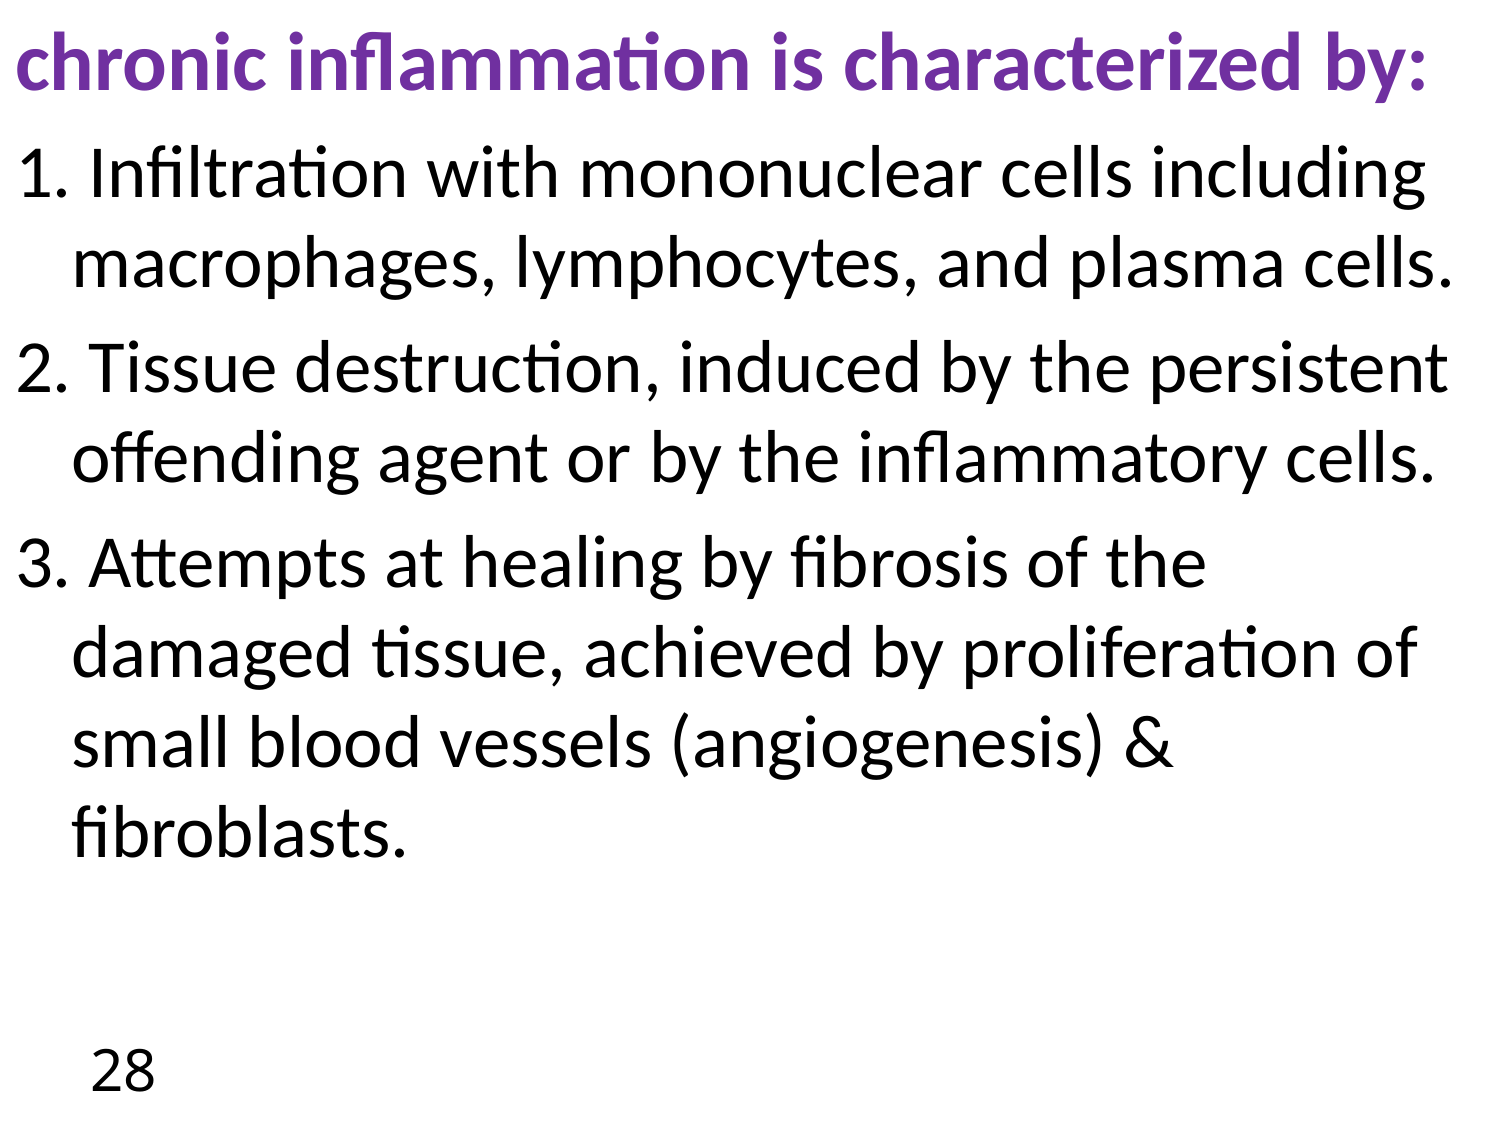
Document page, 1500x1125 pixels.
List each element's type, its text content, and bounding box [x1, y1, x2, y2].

list chronic inflammation is characterized by: 1. Infiltration with mononuclear cells including macrophages, lymphocytes, and plasma cells. 2. Tissue destruction, induced by the persistent offending agent or by the inflammatory cells. 3. Attempts at healing by fibrosis of the damaged tissue, achieved by proliferation of small blood vessels (angiogenesis) & fibroblasts. [0, 0, 1500, 1125]
slide_number 28 [75, 1042, 425, 1103]
